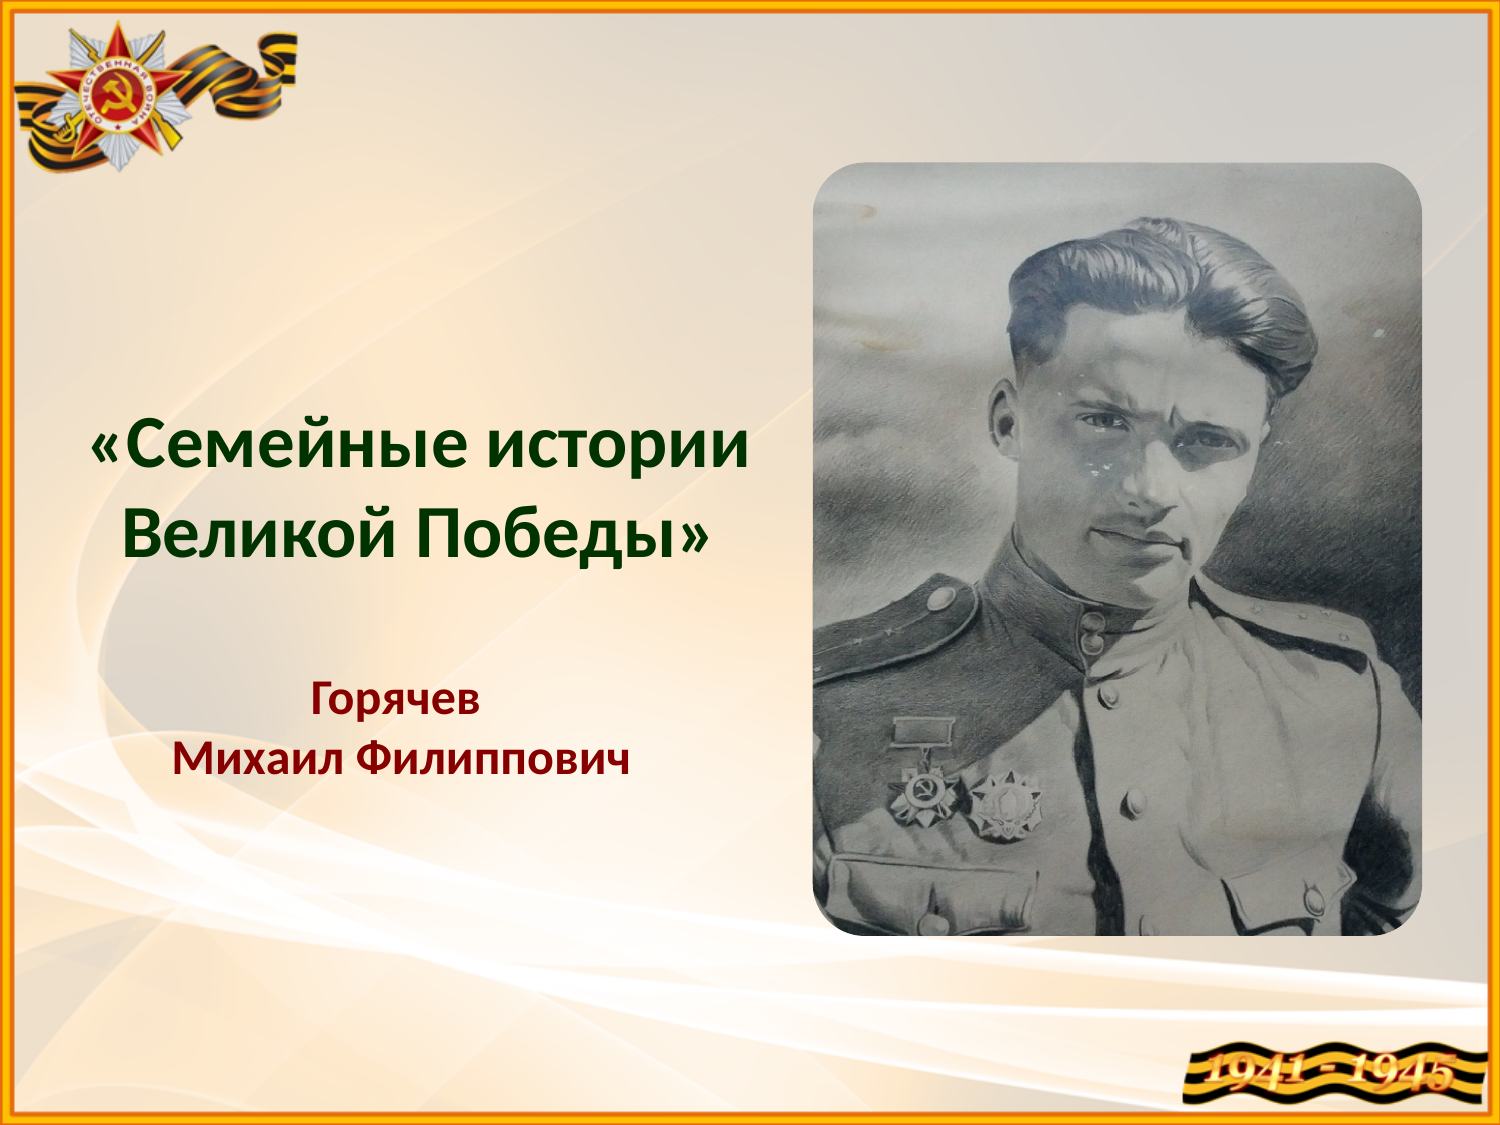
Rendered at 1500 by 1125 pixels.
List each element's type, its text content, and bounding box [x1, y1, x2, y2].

text_box «Семейные истории Великой Победы» [0, 385, 807, 581]
text_box Горячев Михаил Филиппович [0, 656, 804, 792]
picture [0, 0, 1500, 1125]
